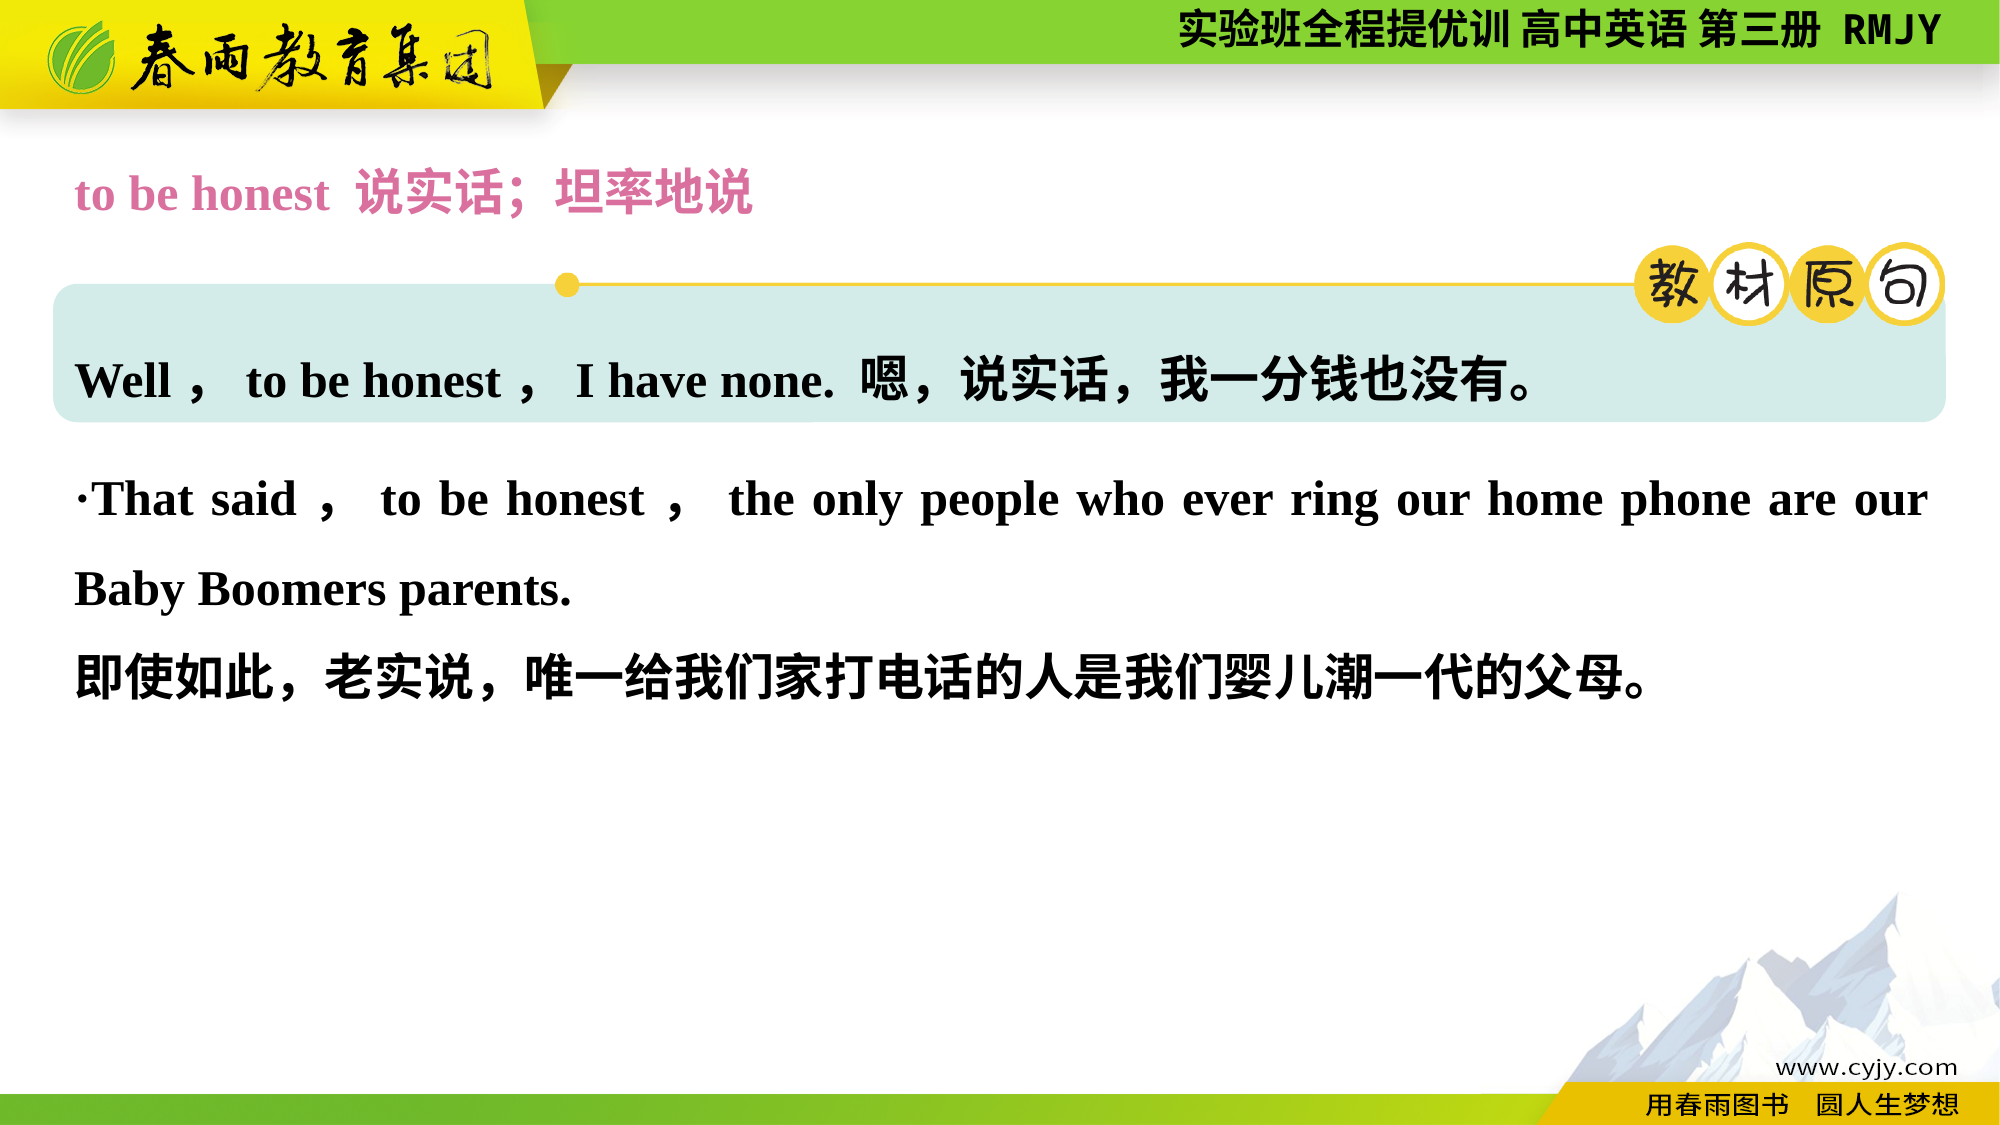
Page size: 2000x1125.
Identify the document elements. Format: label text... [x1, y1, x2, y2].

picture [0, 0, 2000, 1125]
text_box [54, 285, 550, 412]
list to be honest 说实话；坦率地说 [59, 122, 1944, 217]
text_box [63, 416, 1936, 421]
text_box Well，to be honest，I have none. 嗯，说实话，我一分钱也没有。 [59, 310, 1944, 416]
text_box ·That said，to be honest，the only people who ever ring our home phone are our Baby Boomers parents. 即使如此，老实说，唯一给我们家打电话的人是我们婴儿潮一代的父母。 [59, 427, 1944, 713]
